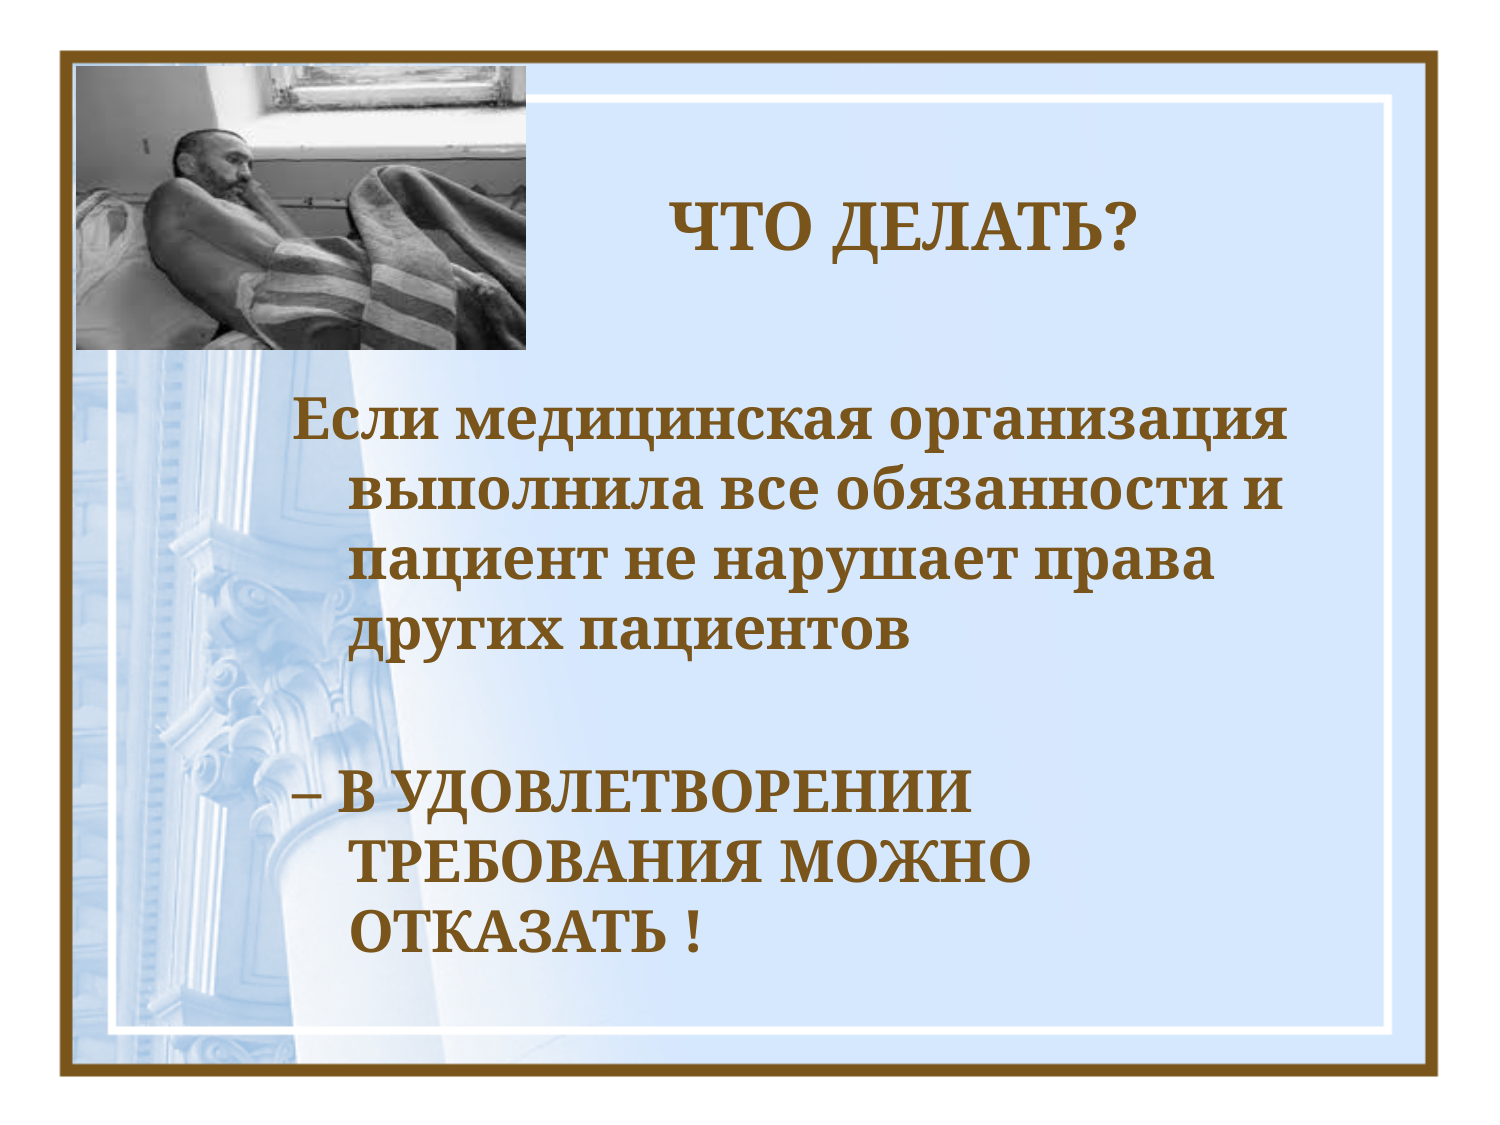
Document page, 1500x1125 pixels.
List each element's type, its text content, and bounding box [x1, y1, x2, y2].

title ЧТО ДЕЛАТЬ? [530, 148, 1355, 300]
list Если медицинская организация выполнила все обязанности и пациент не нарушает права других пациентов – В УДОВЛЕТВОРЕНИИ ТРЕБОВАНИЯ МОЖНО ОТКАЗАТЬ ! [277, 373, 1365, 985]
picture [0, 0, 1500, 1125]
